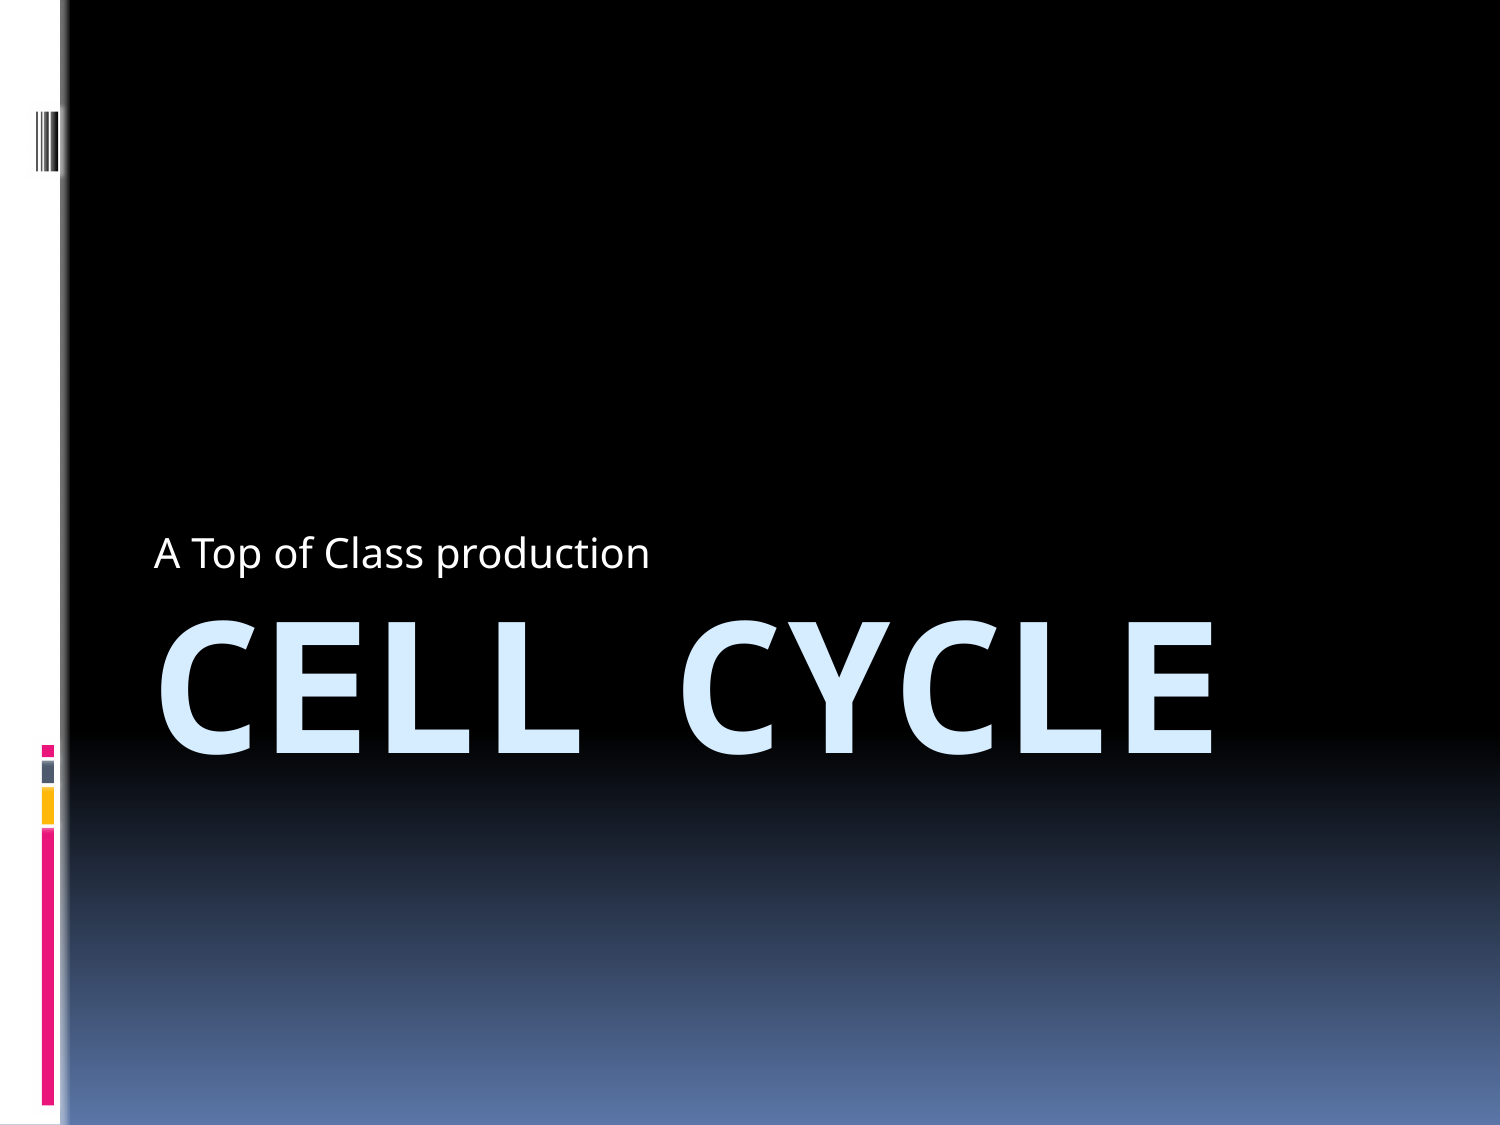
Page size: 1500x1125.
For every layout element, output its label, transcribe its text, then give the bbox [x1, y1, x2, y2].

subtitle A Top of Class production [137, 487, 1413, 585]
title Cell Cycle [137, 585, 1413, 887]
